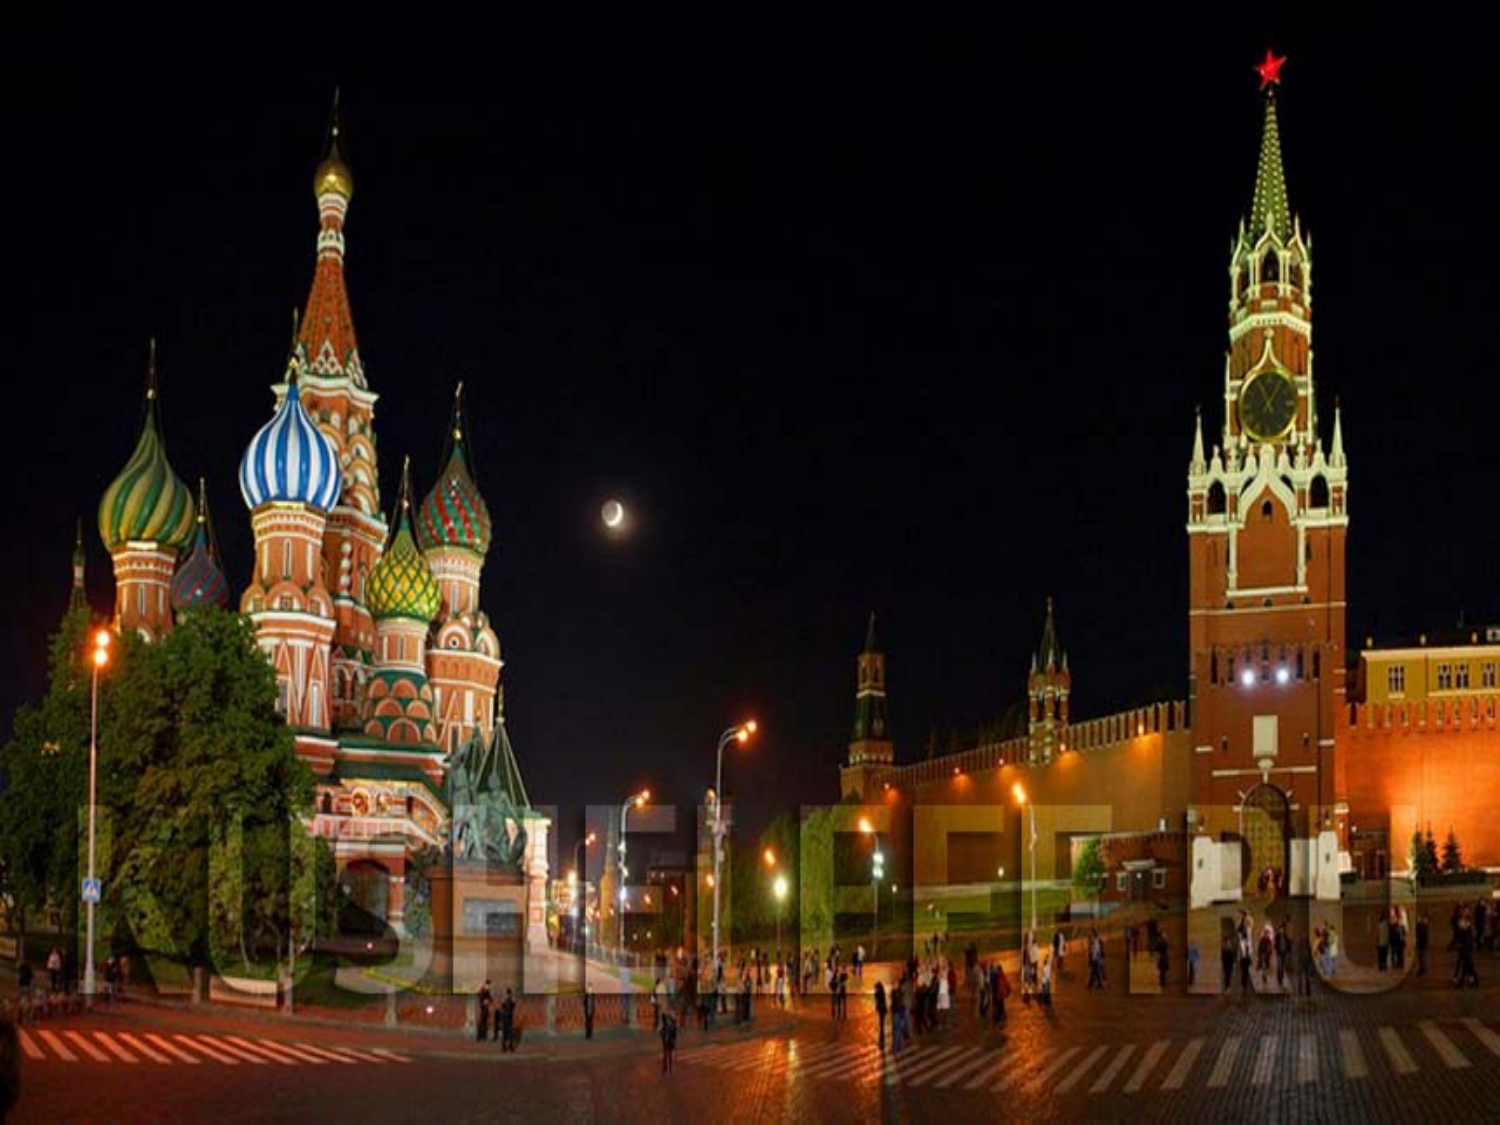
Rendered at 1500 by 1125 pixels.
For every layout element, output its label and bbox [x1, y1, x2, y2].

list [0, 0, 1500, 1125]
